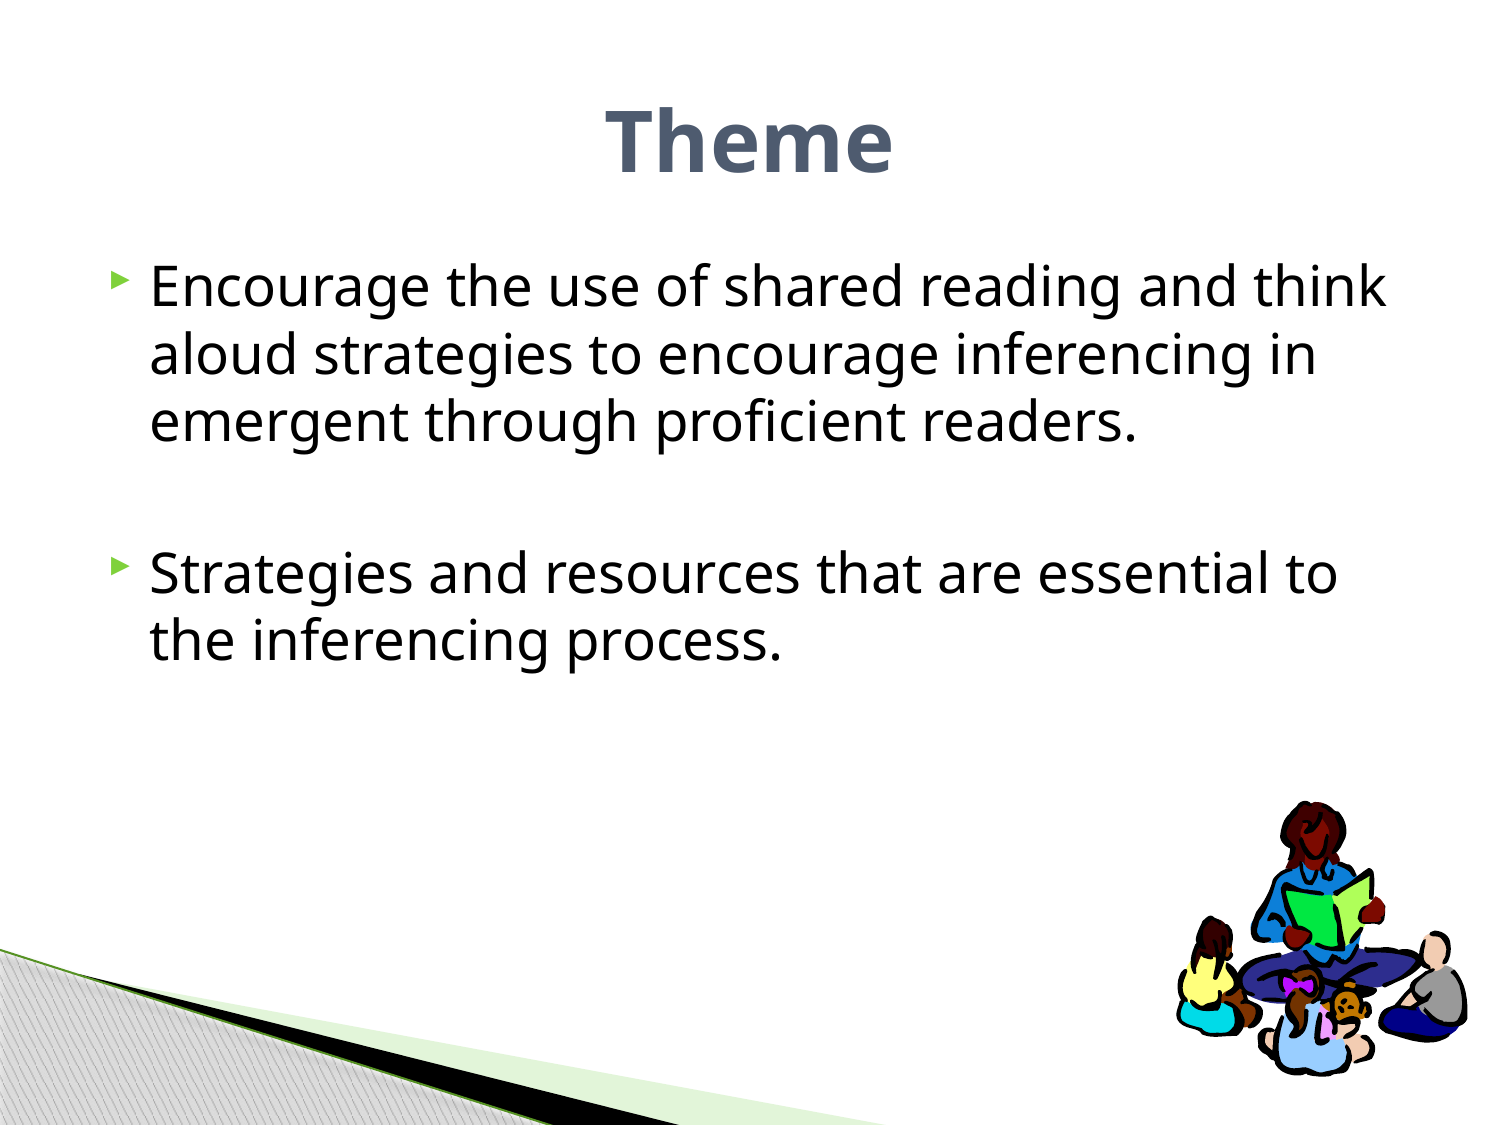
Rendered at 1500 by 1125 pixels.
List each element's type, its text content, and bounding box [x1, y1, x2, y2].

title Theme [75, 45, 1425, 233]
list Encourage the use of shared reading and think aloud strategies to encourage inferencing in emergent through proficient readers. Strategies and resources that are essential to the inferencing process. [74, 242, 1426, 986]
picture [1174, 799, 1469, 1078]
